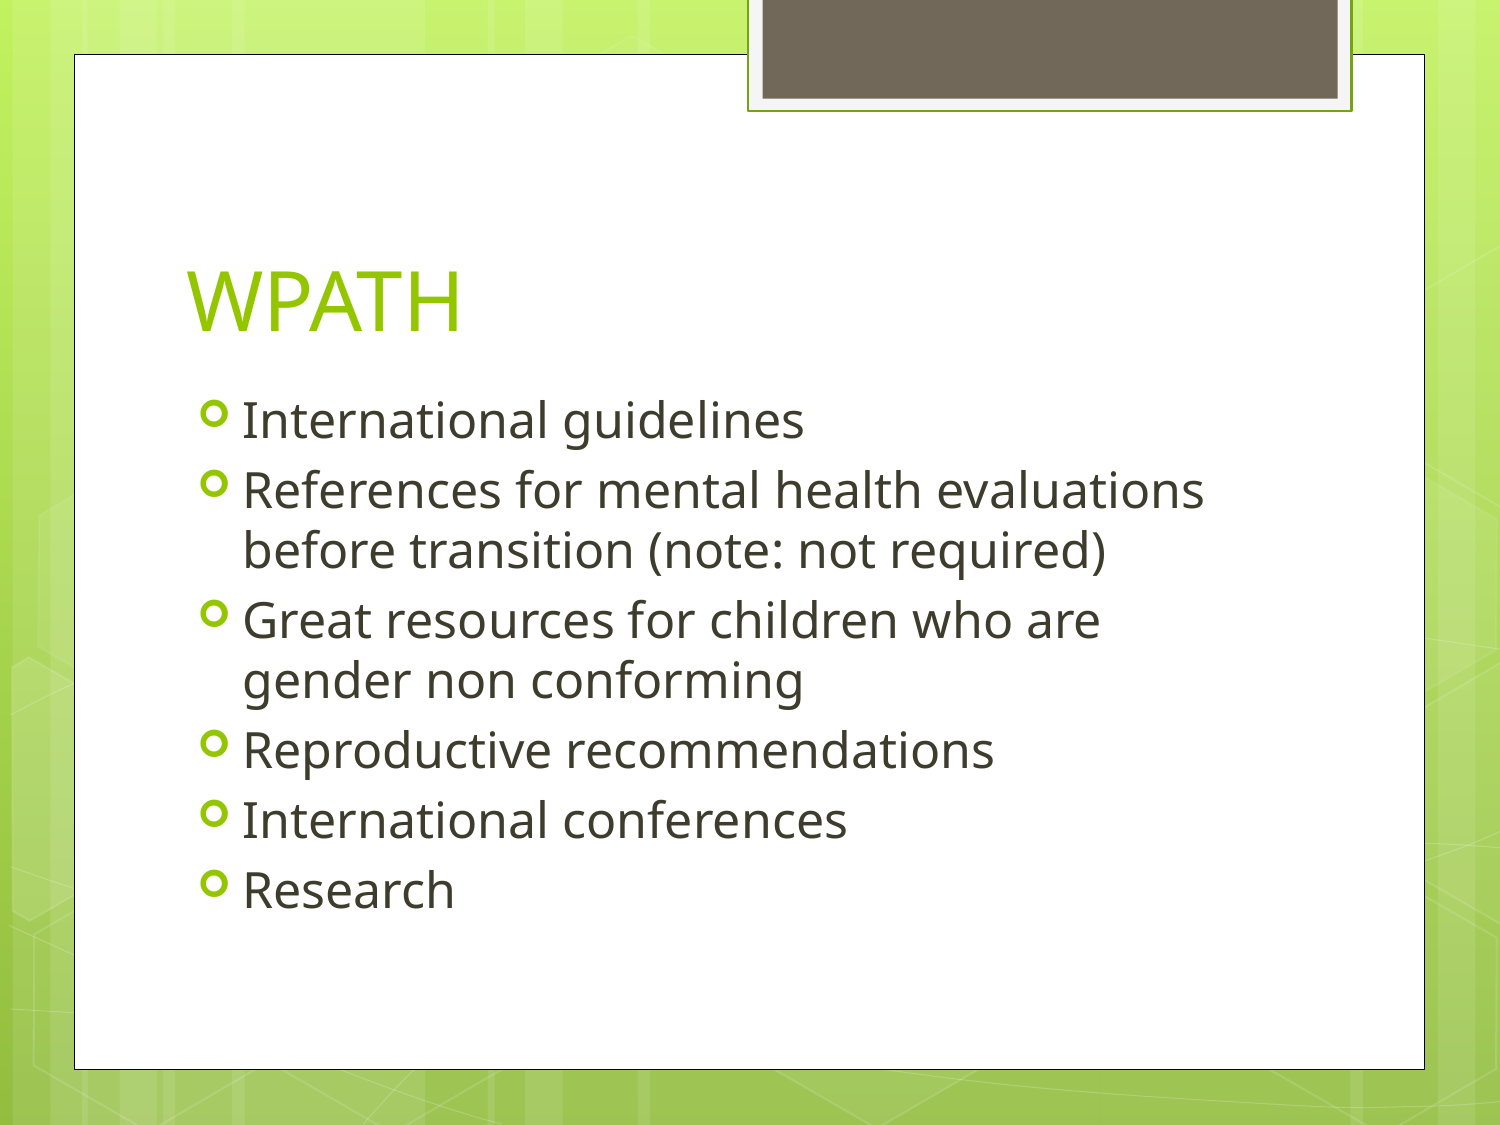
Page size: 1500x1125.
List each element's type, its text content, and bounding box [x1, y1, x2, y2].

title WPATH [171, 168, 1324, 357]
list International guidelines References for mental health evaluations before transition (note: not required) Great resources for children who are gender non conforming Reproductive recommendations International conferences Research [171, 381, 1283, 957]
